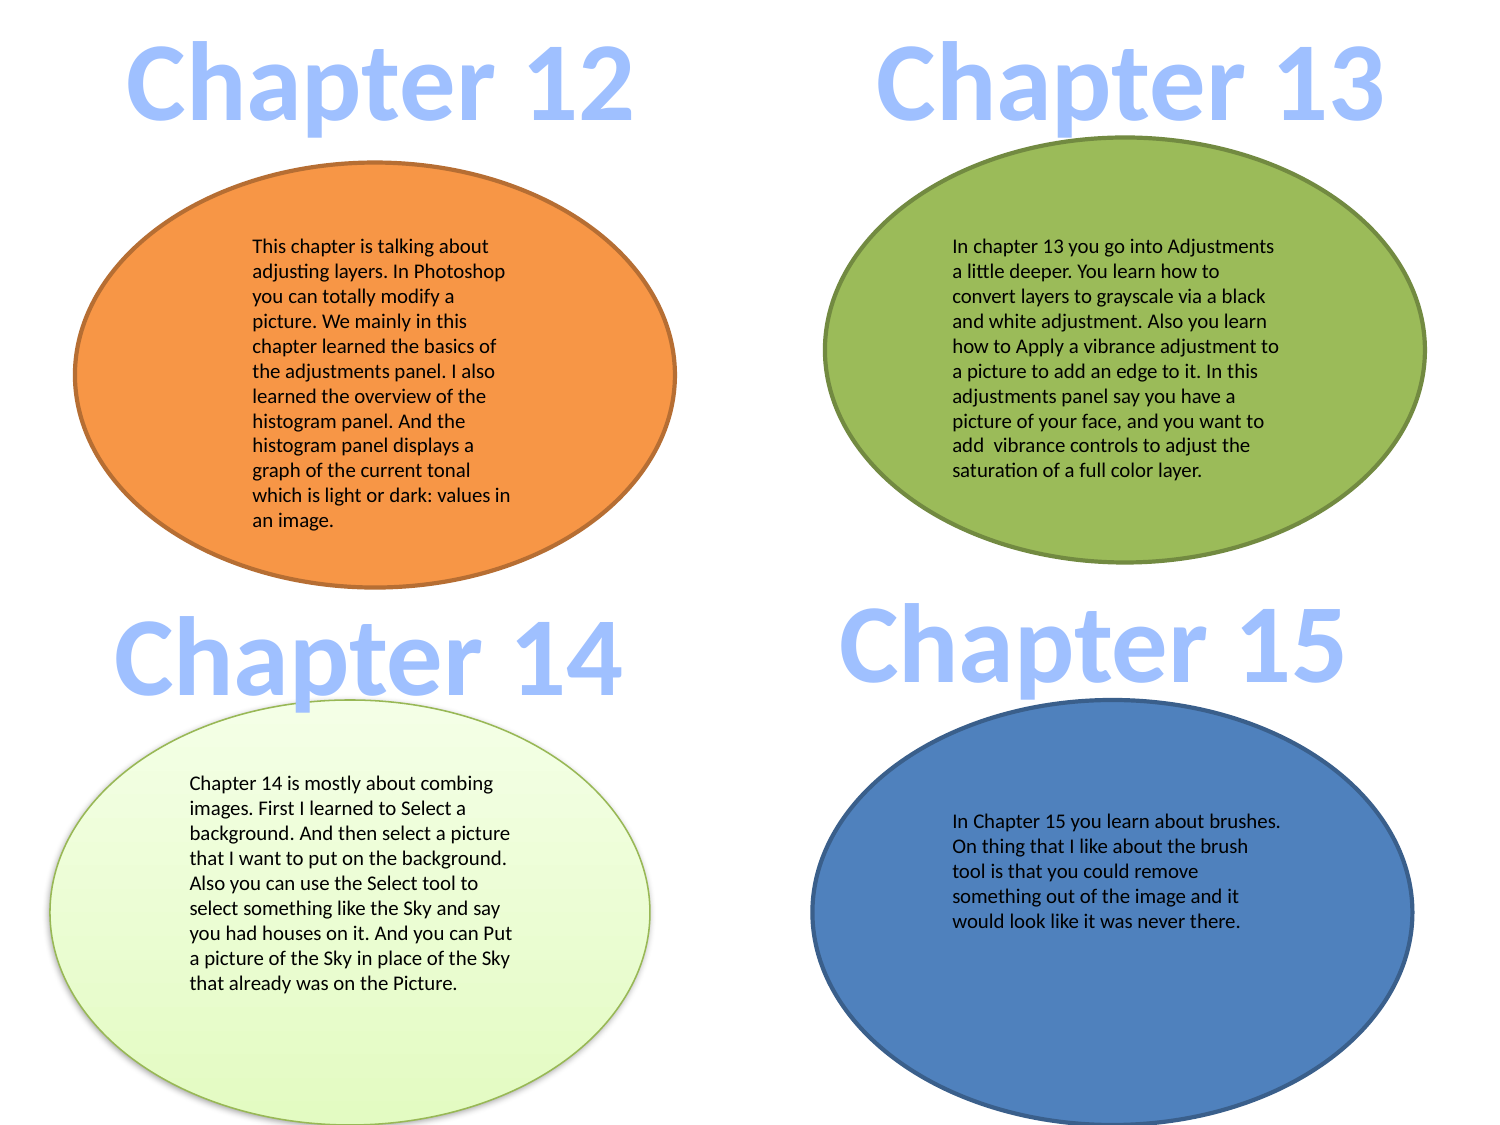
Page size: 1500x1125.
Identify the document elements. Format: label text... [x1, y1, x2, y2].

text_box [72, 160, 678, 574]
text_box Chapter 14 is mostly about combing images. First I learned to Select a background. And then select a picture that I want to put on the background. Also you can use the Select tool to select something like the Sky and say you had houses on it. And you can Put a picture of the Sky in place of the Sky that already was on the Picture. [174, 762, 538, 1003]
text_box [822, 150, 1428, 562]
text_box Chapter 13 [762, 0, 1500, 150]
text_box Chapter 14 [99, 574, 639, 725]
text_box In Chapter 15 you learn about brushes. On thing that I like about the brush tool is that you could remove something out of the image and it would look like it was never there. [937, 800, 1300, 940]
text_box Chapter 15 [823, 562, 1364, 713]
text_box [810, 713, 1415, 1125]
text_box Chapter 12 [111, 0, 651, 150]
text_box This chapter is talking about adjusting layers. In Photoshop you can totally modify a picture. We mainly in this chapter learned the basics of the adjustments panel. I also learned the overview of the histogram panel. And the histogram panel displays a graph of the current tonal which is light or dark: values in an image. [237, 224, 538, 540]
text_box [49, 725, 651, 1125]
text_box In chapter 13 you go into Adjustments a little deeper. You learn how to convert layers to grayscale via a black and white adjustment. Also you learn how to Apply a vibrance adjustment to a picture to add an edge to it. In this adjustments panel say you have a picture of your face, and you want to add vibrance controls to adjust the saturation of a full color layer. [937, 224, 1300, 490]
